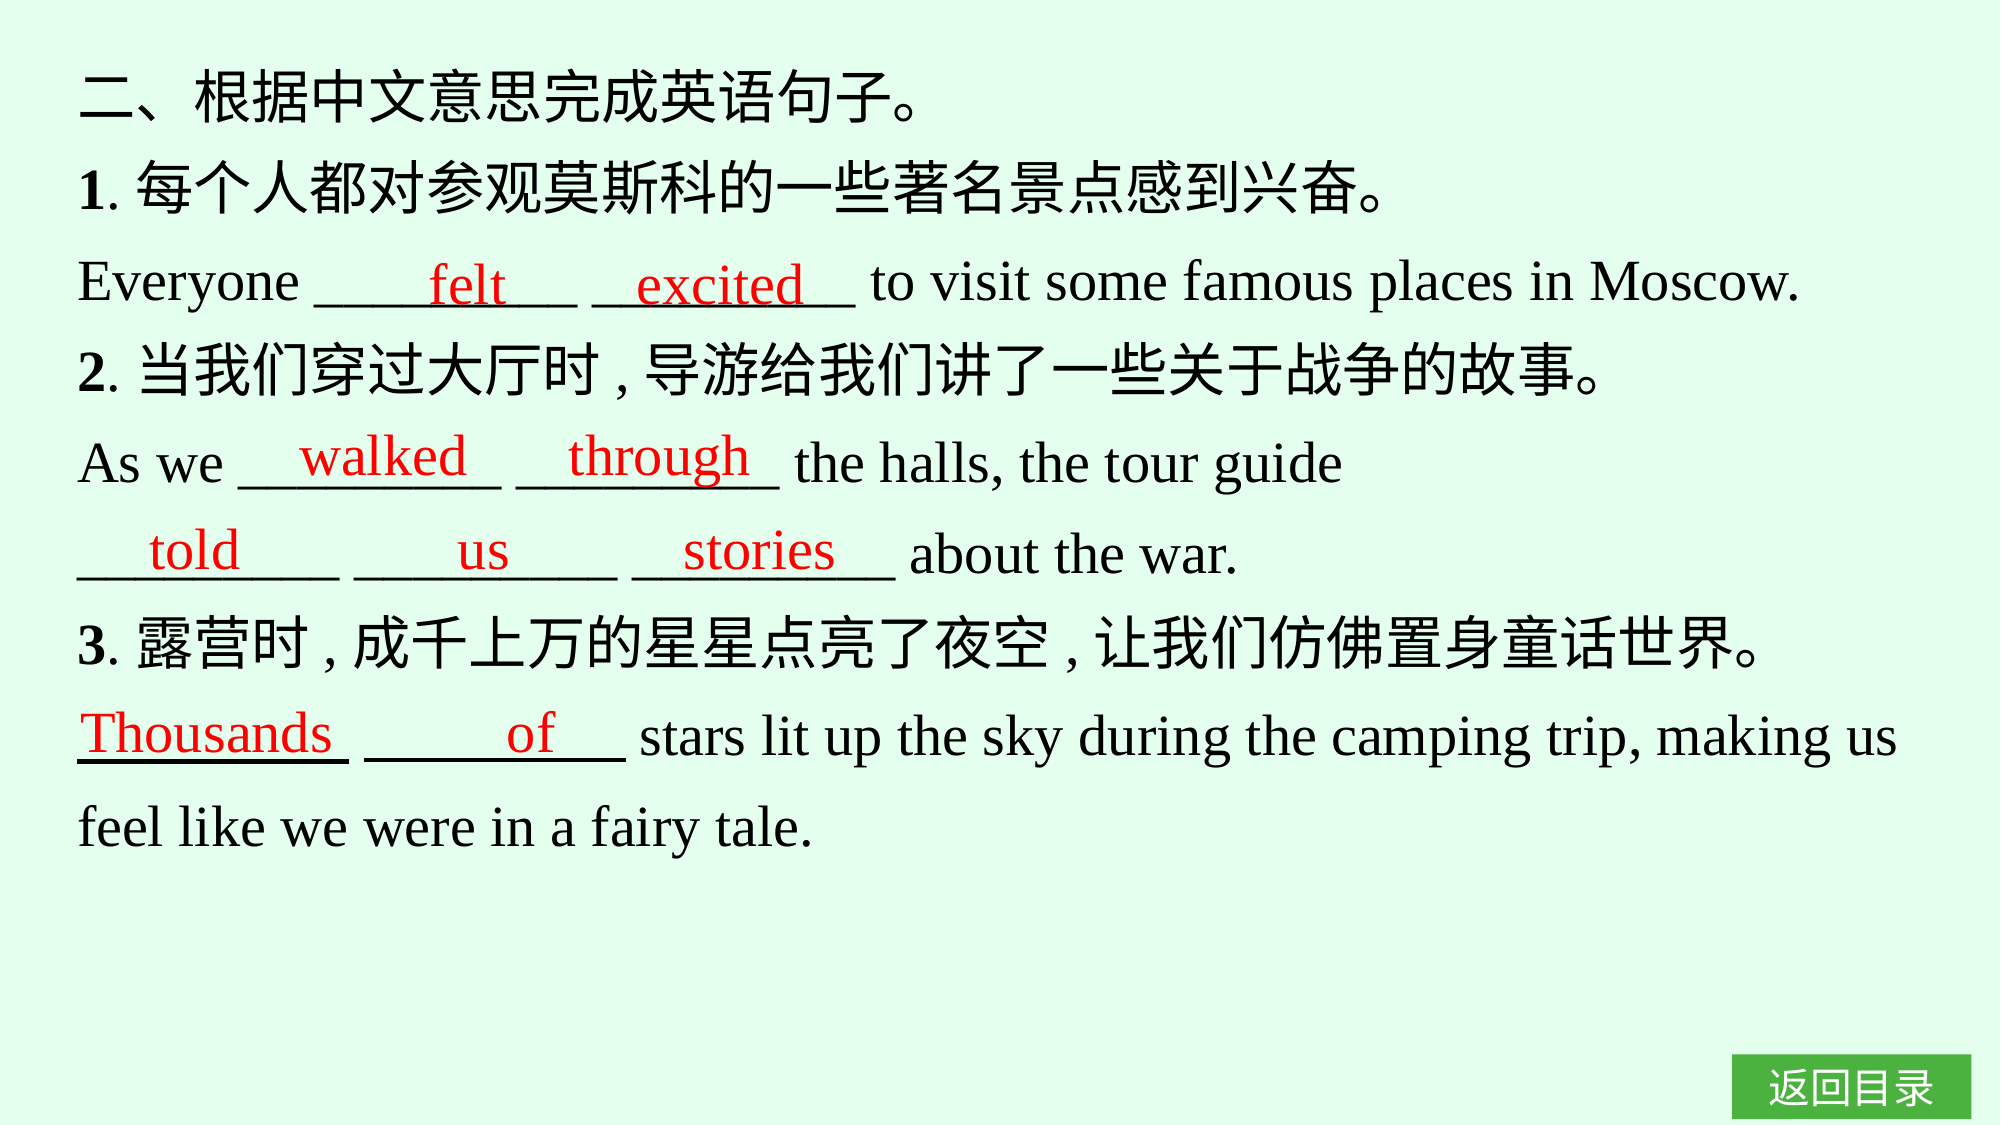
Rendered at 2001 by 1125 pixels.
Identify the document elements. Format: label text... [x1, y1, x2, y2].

text_box Thousands of [65, 672, 571, 772]
text_box felt excited [414, 225, 821, 324]
text_box walked through [284, 395, 766, 489]
text_box told us stories [134, 489, 852, 589]
text_box 二、根据中文意思完成英语句子。 1.每个人都对参观莫斯科的一些著名景点感到兴奋。 Everyone _________ _________ to visit some famous places in Moscow. 2.当我们穿过大厅时,导游给我们讲了一些关于战争的故事。 As we _________ _________ the halls, the tour guide _________ _________ _________ about the war. 3.露营时,成千上万的星星点亮了夜空,让我们仿佛置身童话世界。 stars lit up the sky during the camping trip, making us feel like we were in a fairy tale. [62, 31, 1938, 865]
